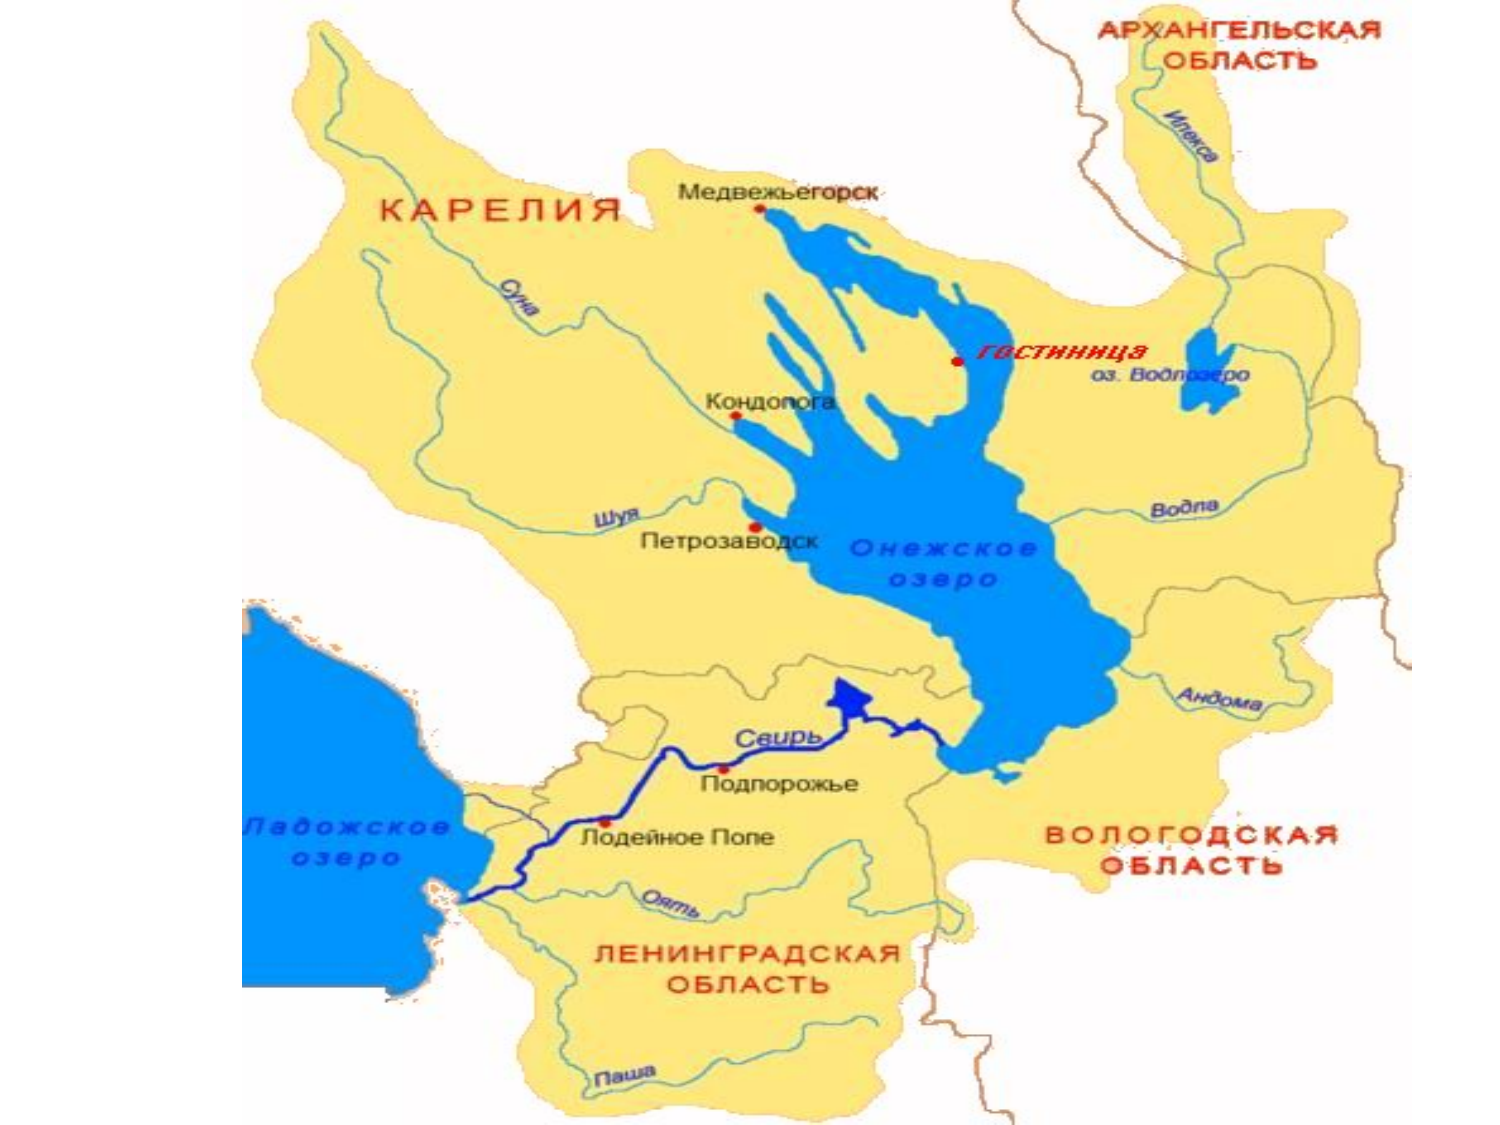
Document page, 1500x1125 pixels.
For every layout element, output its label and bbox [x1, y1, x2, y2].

picture [241, 0, 1412, 1125]
